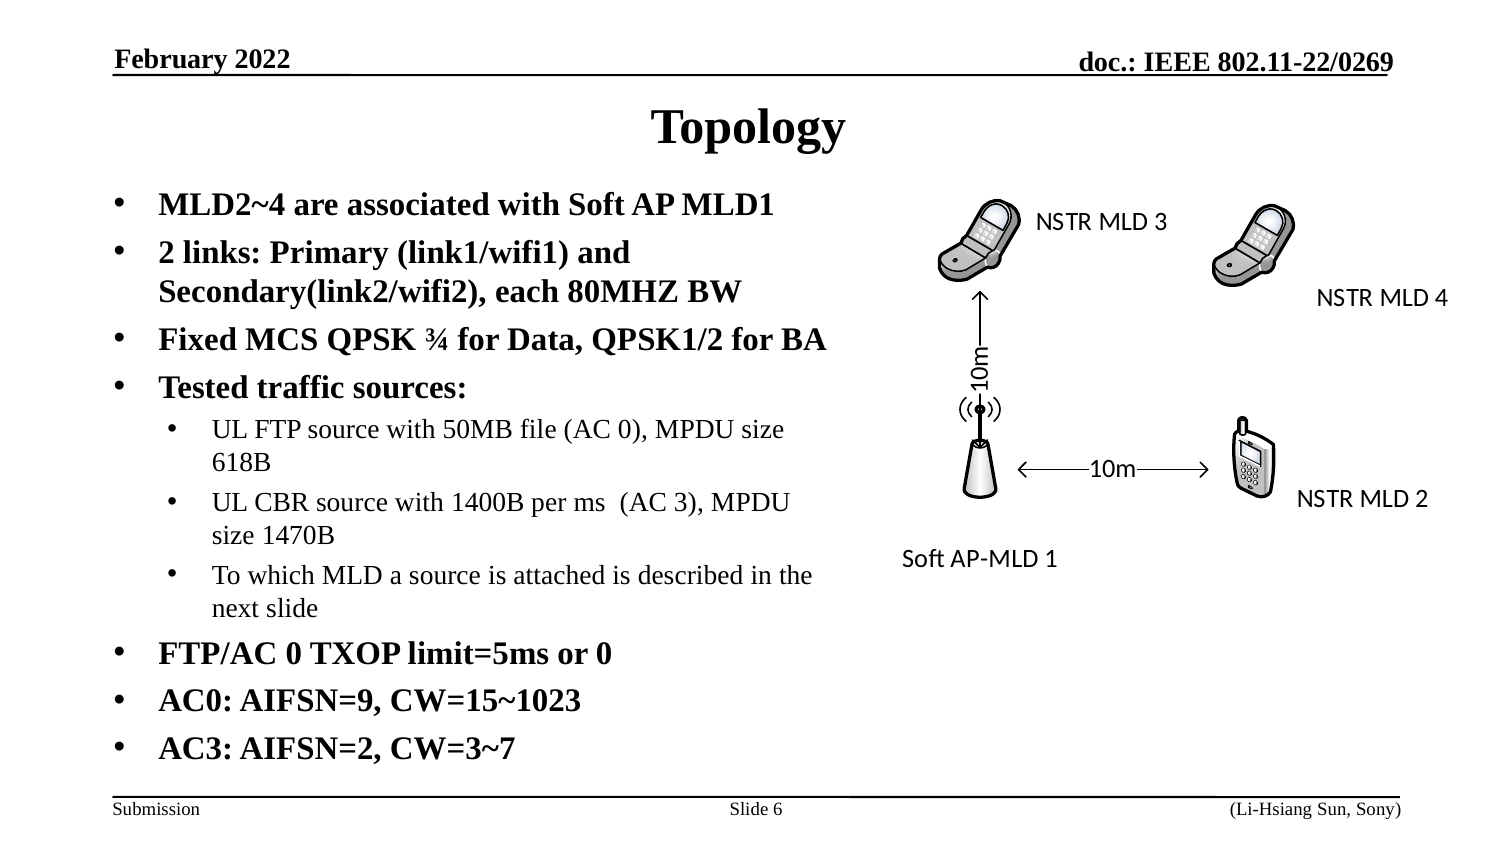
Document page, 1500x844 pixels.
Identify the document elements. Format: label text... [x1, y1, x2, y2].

picture [885, 195, 1465, 589]
title Topology [110, 57, 1386, 190]
slide_number Slide 6 [712, 796, 800, 842]
footer (Li-Hsiang Sun, Sony) [878, 796, 1402, 820]
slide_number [114, 40, 423, 75]
list MLD2~4 are associated with Soft AP MLD1 2 links: Primary (link1/wifi1) and Secondary(link2/wifi2), each 80MHZ BW Fixed MCS QPSK ¾ for Data, QPSK1/2 for BA Tested traffic sources: UL FTP source with 50MB file (AC 0), MPDU size 618B UL CBR source with 1400B per ms (AC 3), MPDU size 1470B To which MLD a source is attached is described in the next slide FTP/AC 0 TXOP limit=5ms or 0 AC0: AIFSN=9, CW=15~1023 AC3: AIFSN=2, CW=3~7 [98, 174, 851, 803]
